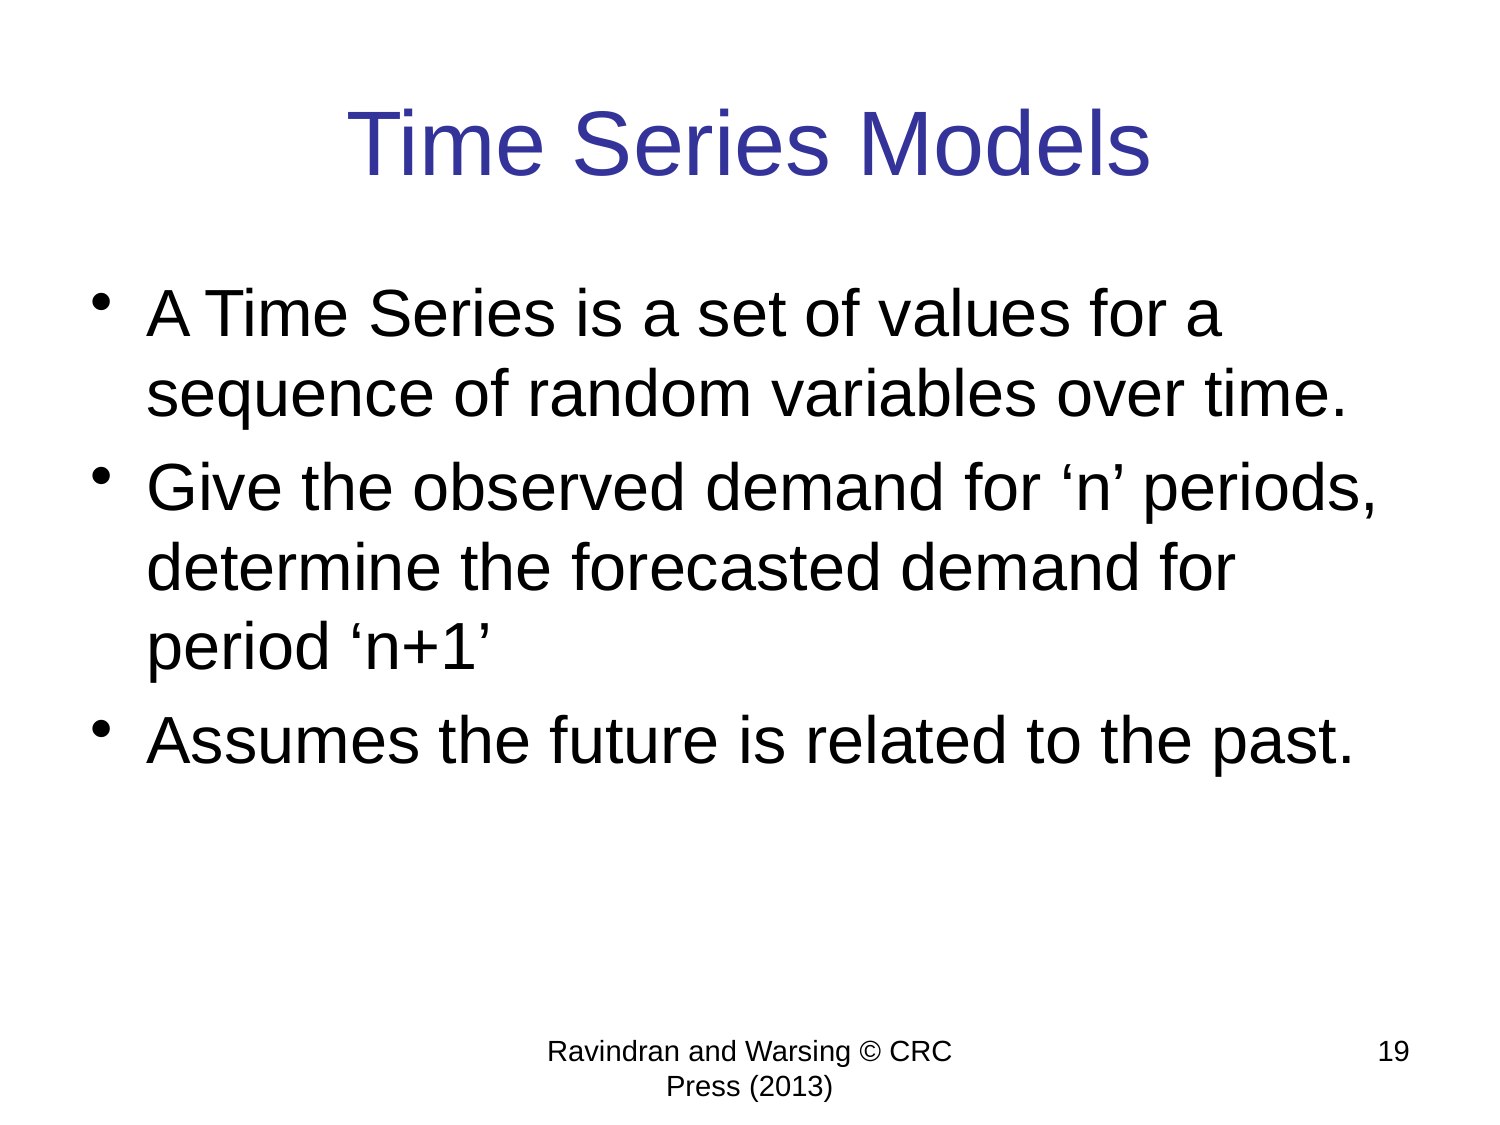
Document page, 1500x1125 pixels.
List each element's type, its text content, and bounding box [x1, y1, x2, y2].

footer Ravindran and Warsing © CRC Press (2013) [512, 1024, 988, 1103]
title Time Series Models [74, 44, 1426, 233]
list A Time Series is a set of values for a sequence of random variables over time. Give the observed demand for ‘n’ periods, determine the forecasted demand for period ‘n+1’ Assumes the future is related to the past. [74, 262, 1426, 1006]
slide_number 19 [1074, 1024, 1425, 1103]
